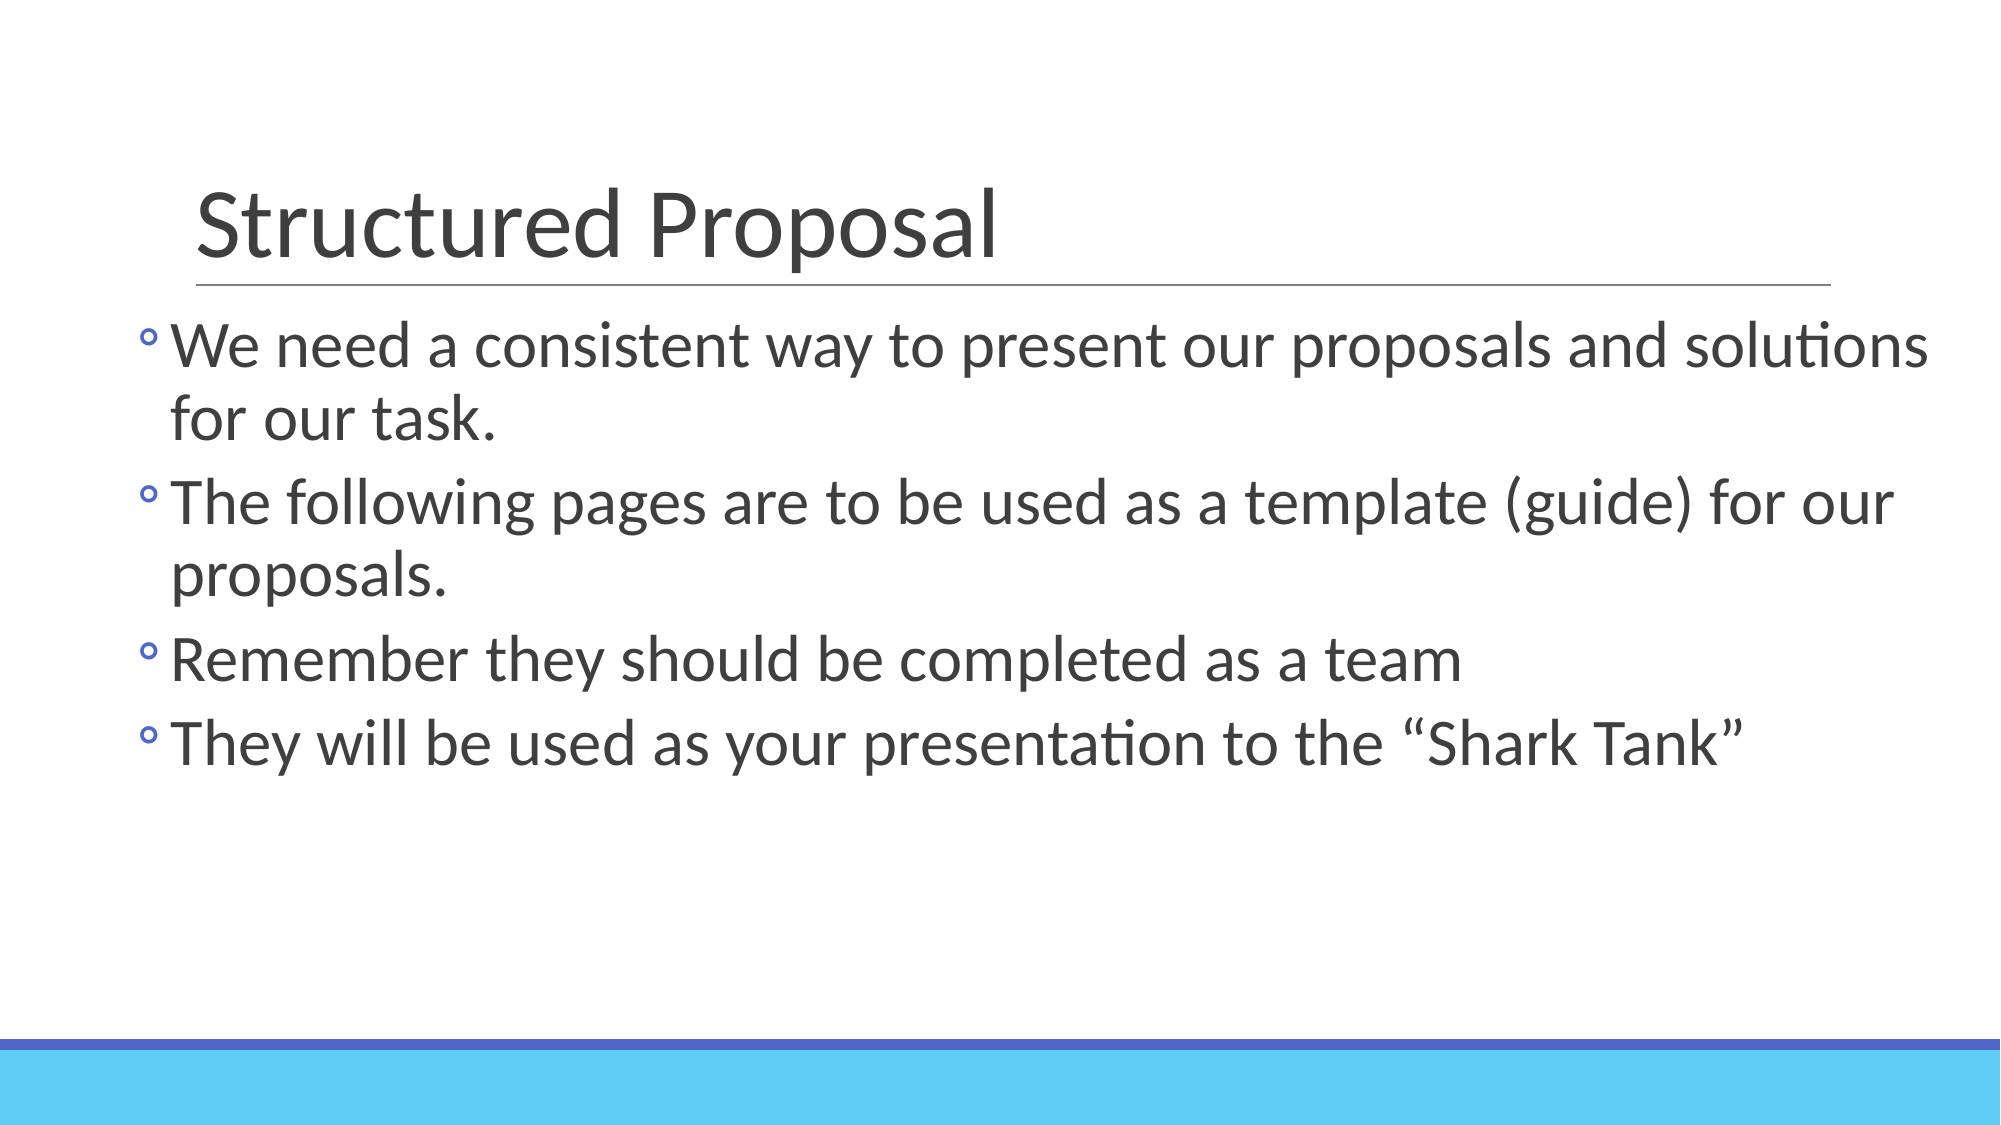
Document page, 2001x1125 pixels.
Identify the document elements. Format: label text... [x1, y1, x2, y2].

list We need a consistent way to present our proposals and solutions for our task. The following pages are to be used as a template (guide) for our proposals. Remember they should be completed as a team They will be used as your presentation to the “Shark Tank” [107, 302, 1955, 968]
title Structured Proposal [180, 47, 1830, 285]
